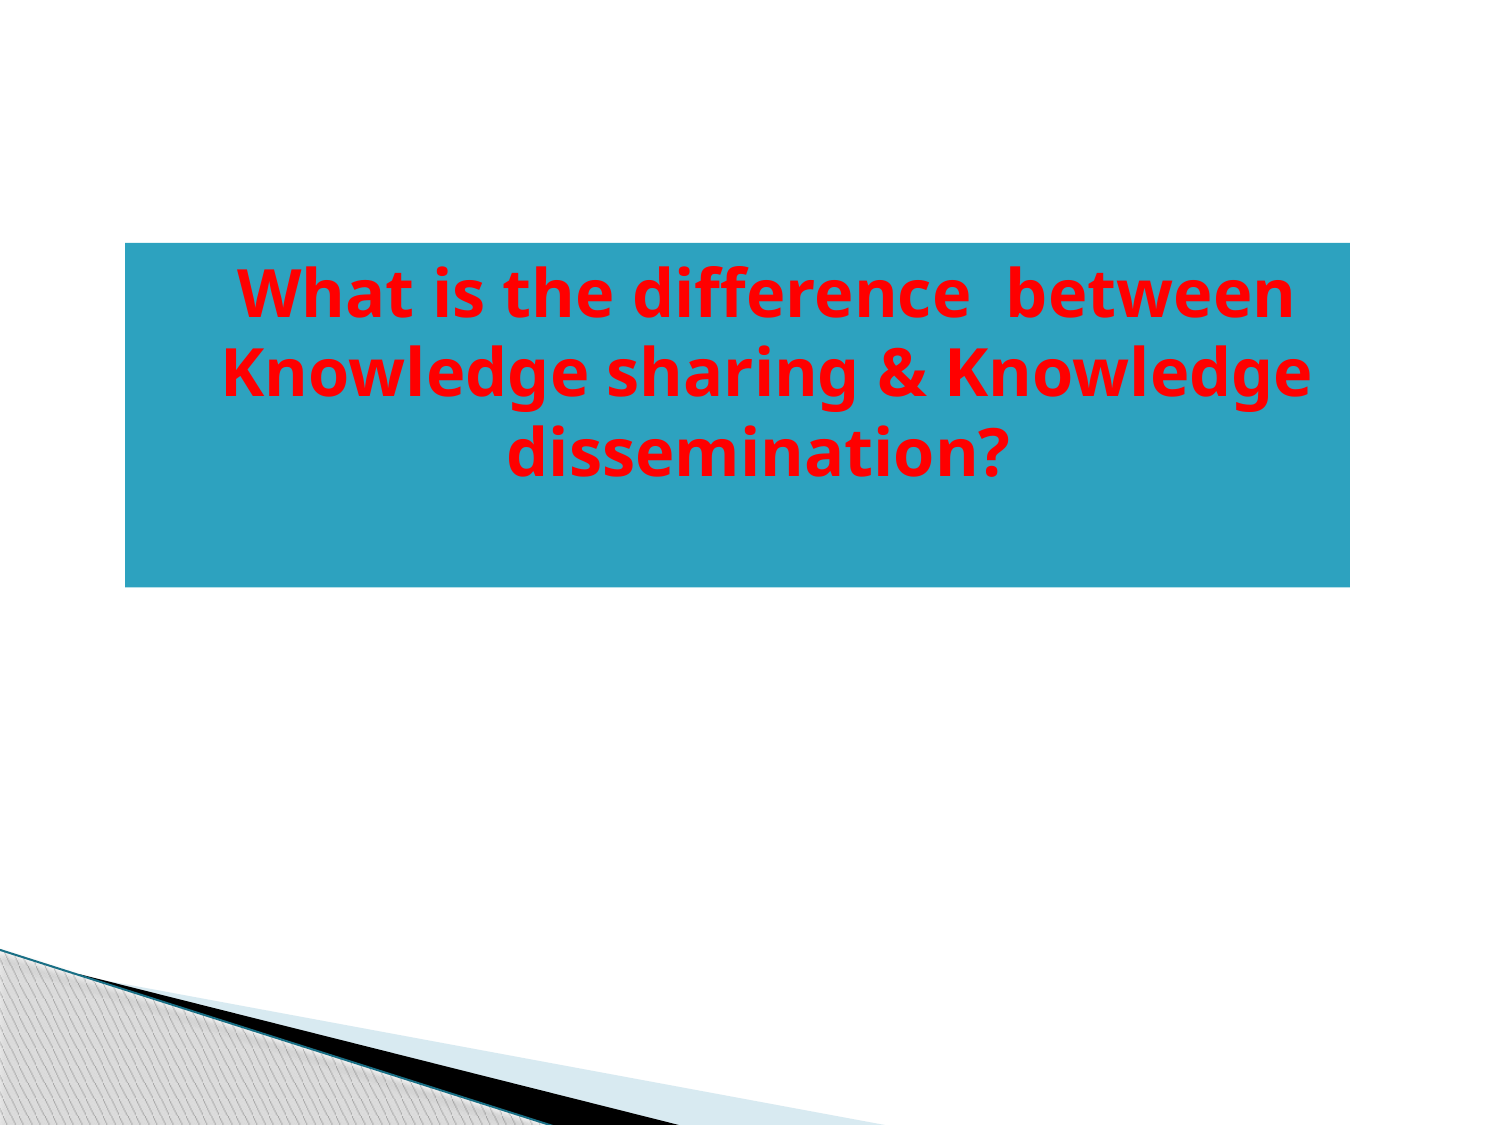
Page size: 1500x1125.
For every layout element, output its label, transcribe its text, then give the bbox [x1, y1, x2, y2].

list What is the difference between Knowledge sharing & Knowledge dissemination? [125, 242, 1350, 588]
